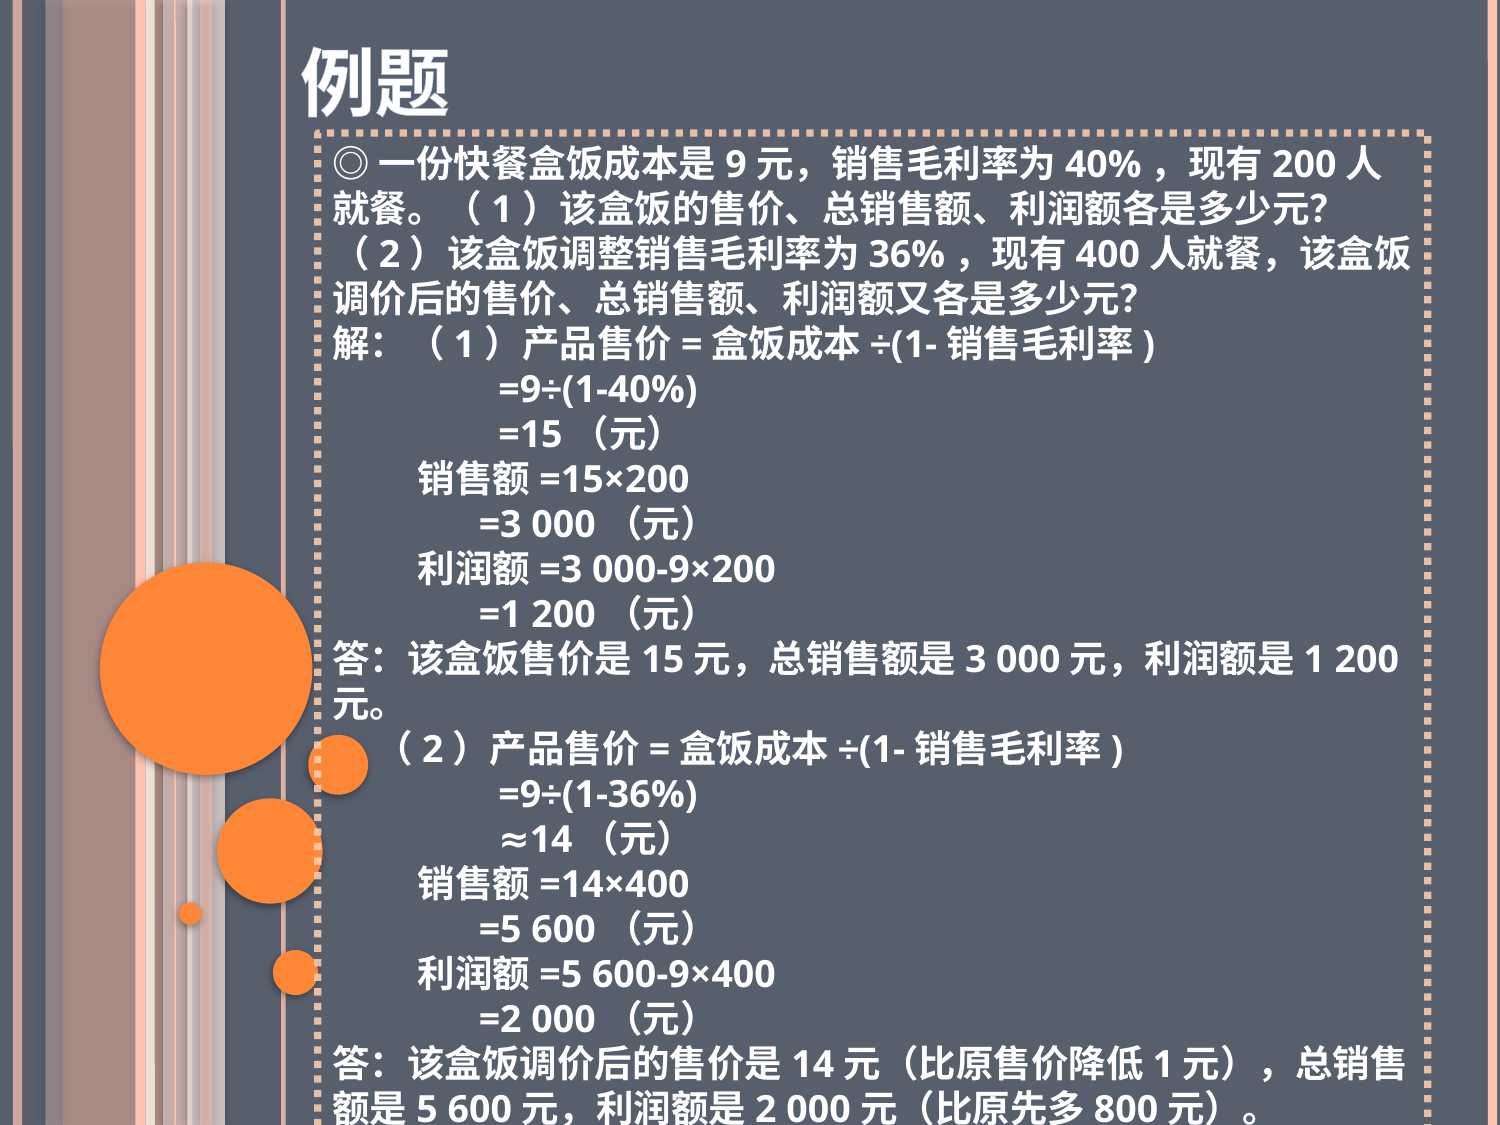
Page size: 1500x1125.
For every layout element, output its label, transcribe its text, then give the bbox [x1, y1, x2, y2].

text_box ◎一份快餐盒饭成本是9元，销售毛利率为40%，现有200人就餐。（1）该盒饭的售价、总销售额、利润额各是多少元？（2）该盒饭调整销售毛利率为36%，现有400人就餐，该盒饭调价后的售价、总销售额、利润额又各是多少元？ 解：（1）产品售价=盒饭成本÷(1-销售毛利率) =9÷(1-40%) =15（元） 销售额=15×200 =3 000（元） 利润额=3 000-9×200 =1 200（元） 答：该盒饭售价是15元，总销售额是3 000元，利润额是1 200元。 （2）产品售价=盒饭成本÷(1-销售毛利率) =9÷(1-36%) ≈14（元） 销售额=14×400 =5 600（元） 利润额=5 600-9×400 =2 000（元） 答：该盒饭调价后的售价是14元（比原售价降低1元），总销售额是5 600元，利润额是2 000元（比原先多800元）。 [317, 133, 1428, 1125]
text_box 例题 [284, 28, 466, 133]
